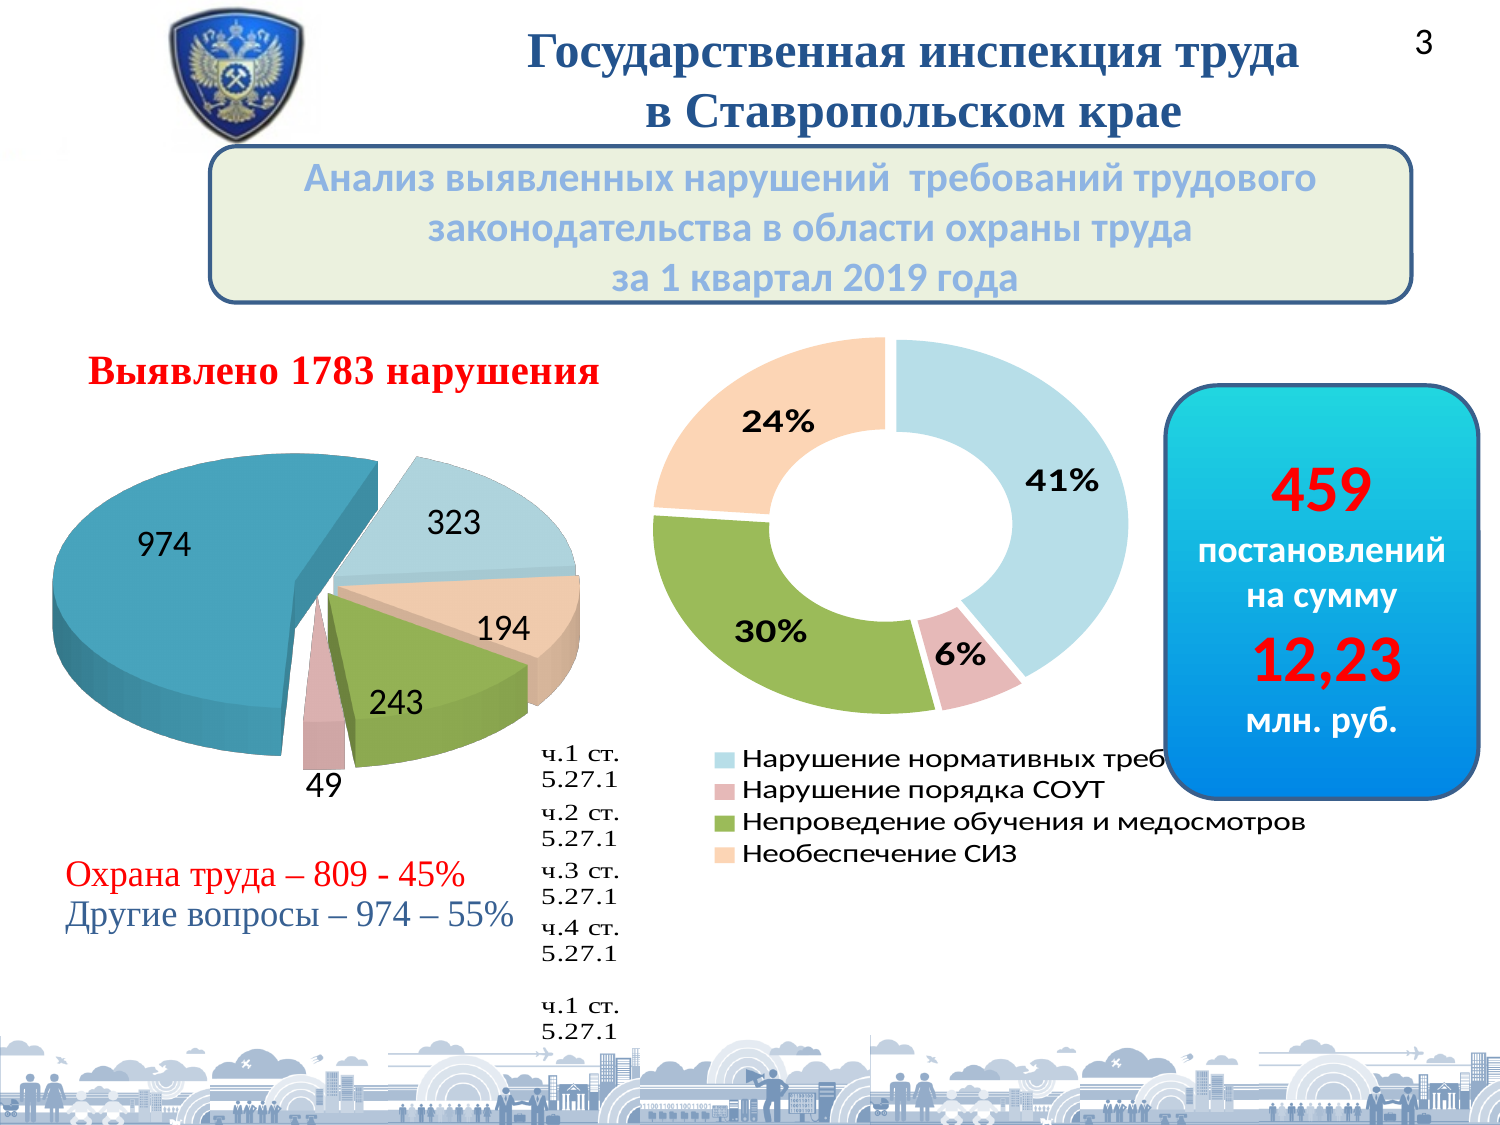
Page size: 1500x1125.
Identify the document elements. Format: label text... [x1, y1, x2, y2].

text_box Анализ выявленных нарушений требований трудового законодательства в области охраны труда за 1 квартал 2019 года [207, 144, 1414, 305]
chart [3, 259, 1433, 1084]
text_box Государственная инспекция труда в Ставропольском крае [477, 10, 1500, 145]
text_box 3 [1399, 10, 1500, 70]
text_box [0, 1035, 1500, 1125]
picture [0, 0, 473, 162]
text_box 459 постановлений на сумму 12,23 млн. руб. [1437, 384, 1481, 800]
